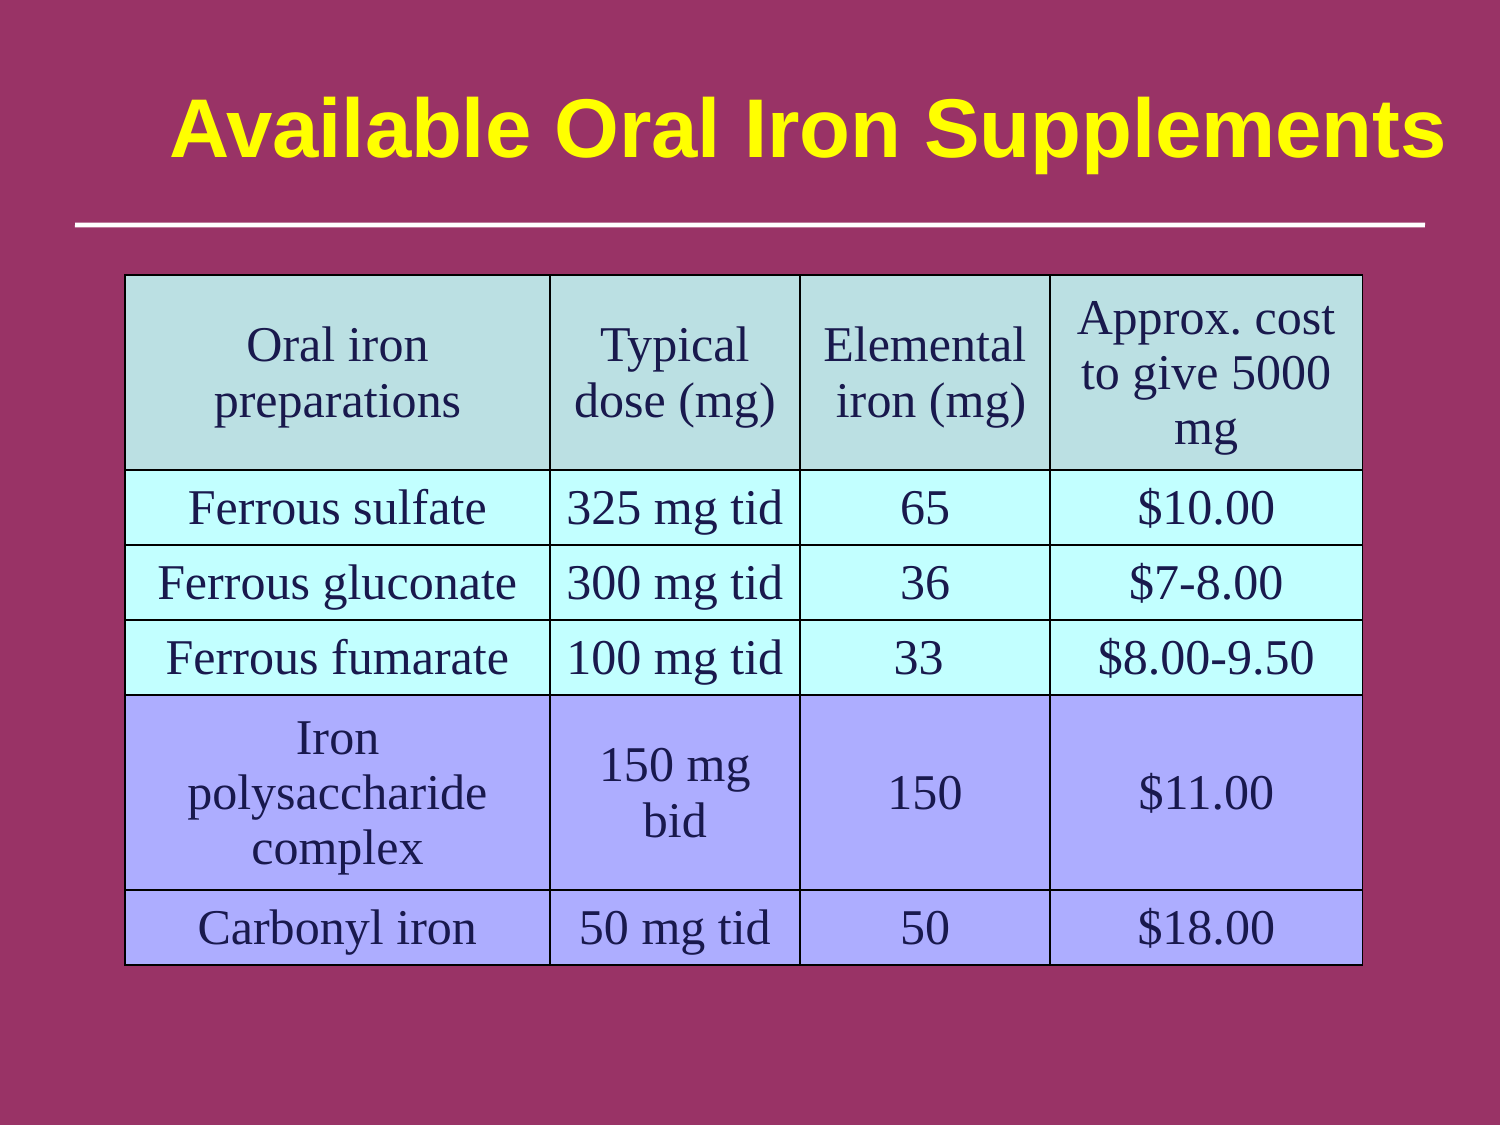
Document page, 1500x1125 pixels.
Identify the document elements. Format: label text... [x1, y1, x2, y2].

table_cell 50 mg tid [551, 891, 799, 964]
table_cell 33 [801, 621, 1049, 694]
table_cell 36 [801, 546, 1049, 619]
table_cell 50 [801, 891, 1049, 964]
table_cell 300 mg tid [551, 546, 799, 619]
table_cell 325 mg tid [551, 471, 799, 544]
table_cell Iron polysaccharide complex [126, 696, 549, 889]
table_cell 150 [801, 696, 1049, 889]
title Available Oral Iron Supplements [88, 62, 1500, 186]
table_cell 100 mg tid [551, 621, 799, 694]
table_cell 150 mg bid [551, 696, 799, 889]
table_cell Ferrous fumarate [126, 621, 549, 694]
table_cell $11.00 [1051, 696, 1362, 889]
table_cell $7-8.00 [1051, 546, 1362, 619]
table_header Oral iron preparations [126, 276, 549, 469]
table_cell $18.00 [1051, 891, 1362, 964]
table_header Approx. cost to give 5000 mg [1051, 276, 1362, 469]
table_cell Ferrous sulfate [126, 471, 549, 544]
table_cell Ferrous gluconate [126, 546, 549, 619]
table_cell $10.00 [1051, 471, 1362, 544]
table_header Elemental iron (mg) [801, 276, 1049, 469]
table_header Typical dose (mg) [551, 276, 799, 469]
table_cell 65 [801, 471, 1049, 544]
table_cell $8.00-9.50 [1051, 621, 1362, 694]
table_cell Carbonyl iron [126, 891, 549, 964]
